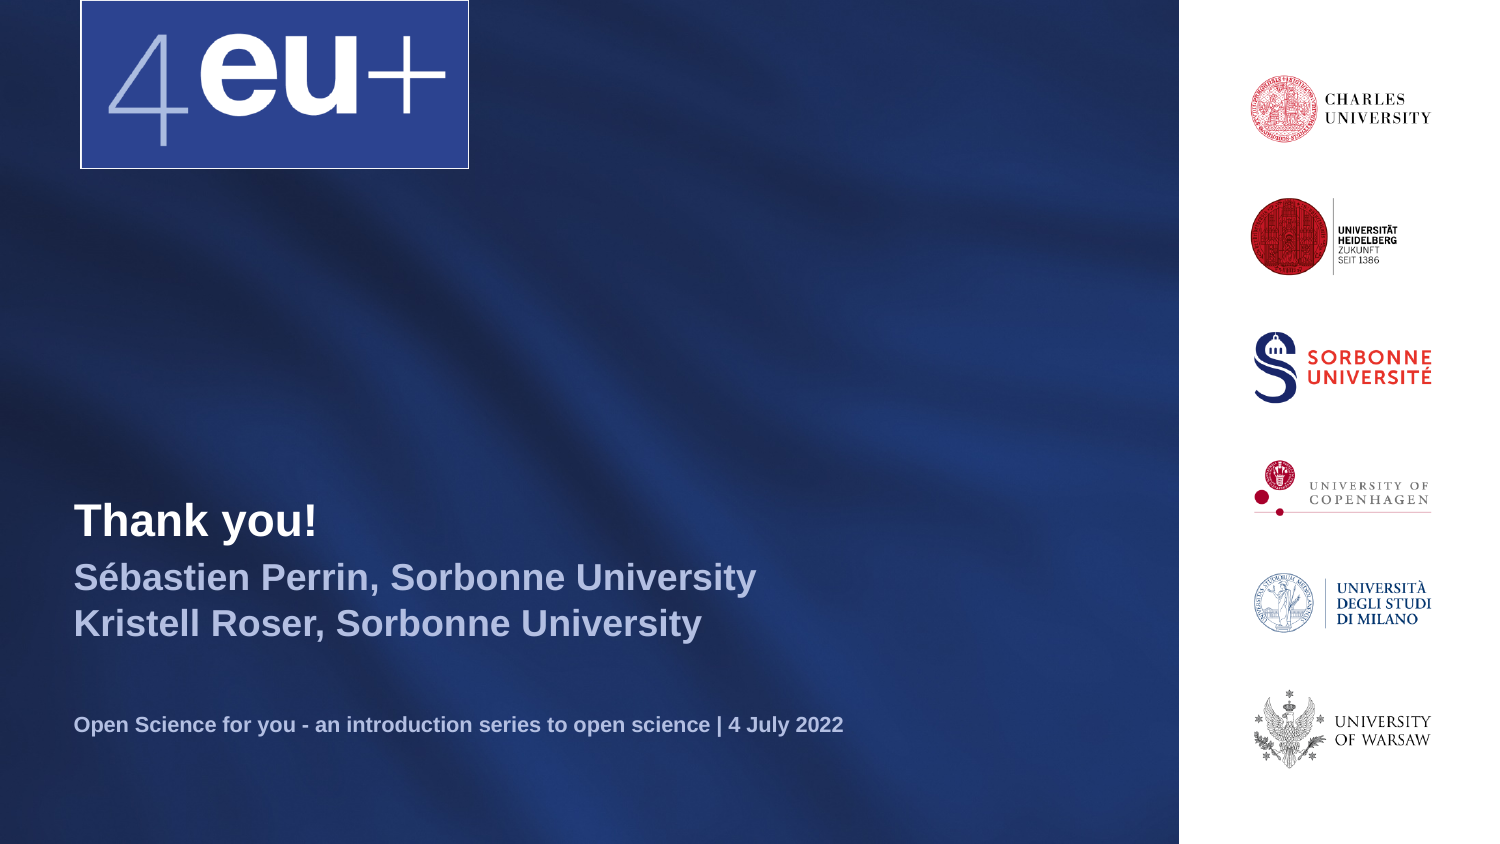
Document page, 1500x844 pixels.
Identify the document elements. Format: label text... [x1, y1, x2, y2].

subtitle Sébastien Perrin, Sorbonne University Kristell Roser, Sorbonne University [58, 544, 1122, 675]
title Thank you! [58, 346, 1122, 544]
footer Open Science for you - an introduction series to open science | 4 July 2022 [58, 703, 1121, 811]
picture [0, 0, 1500, 844]
